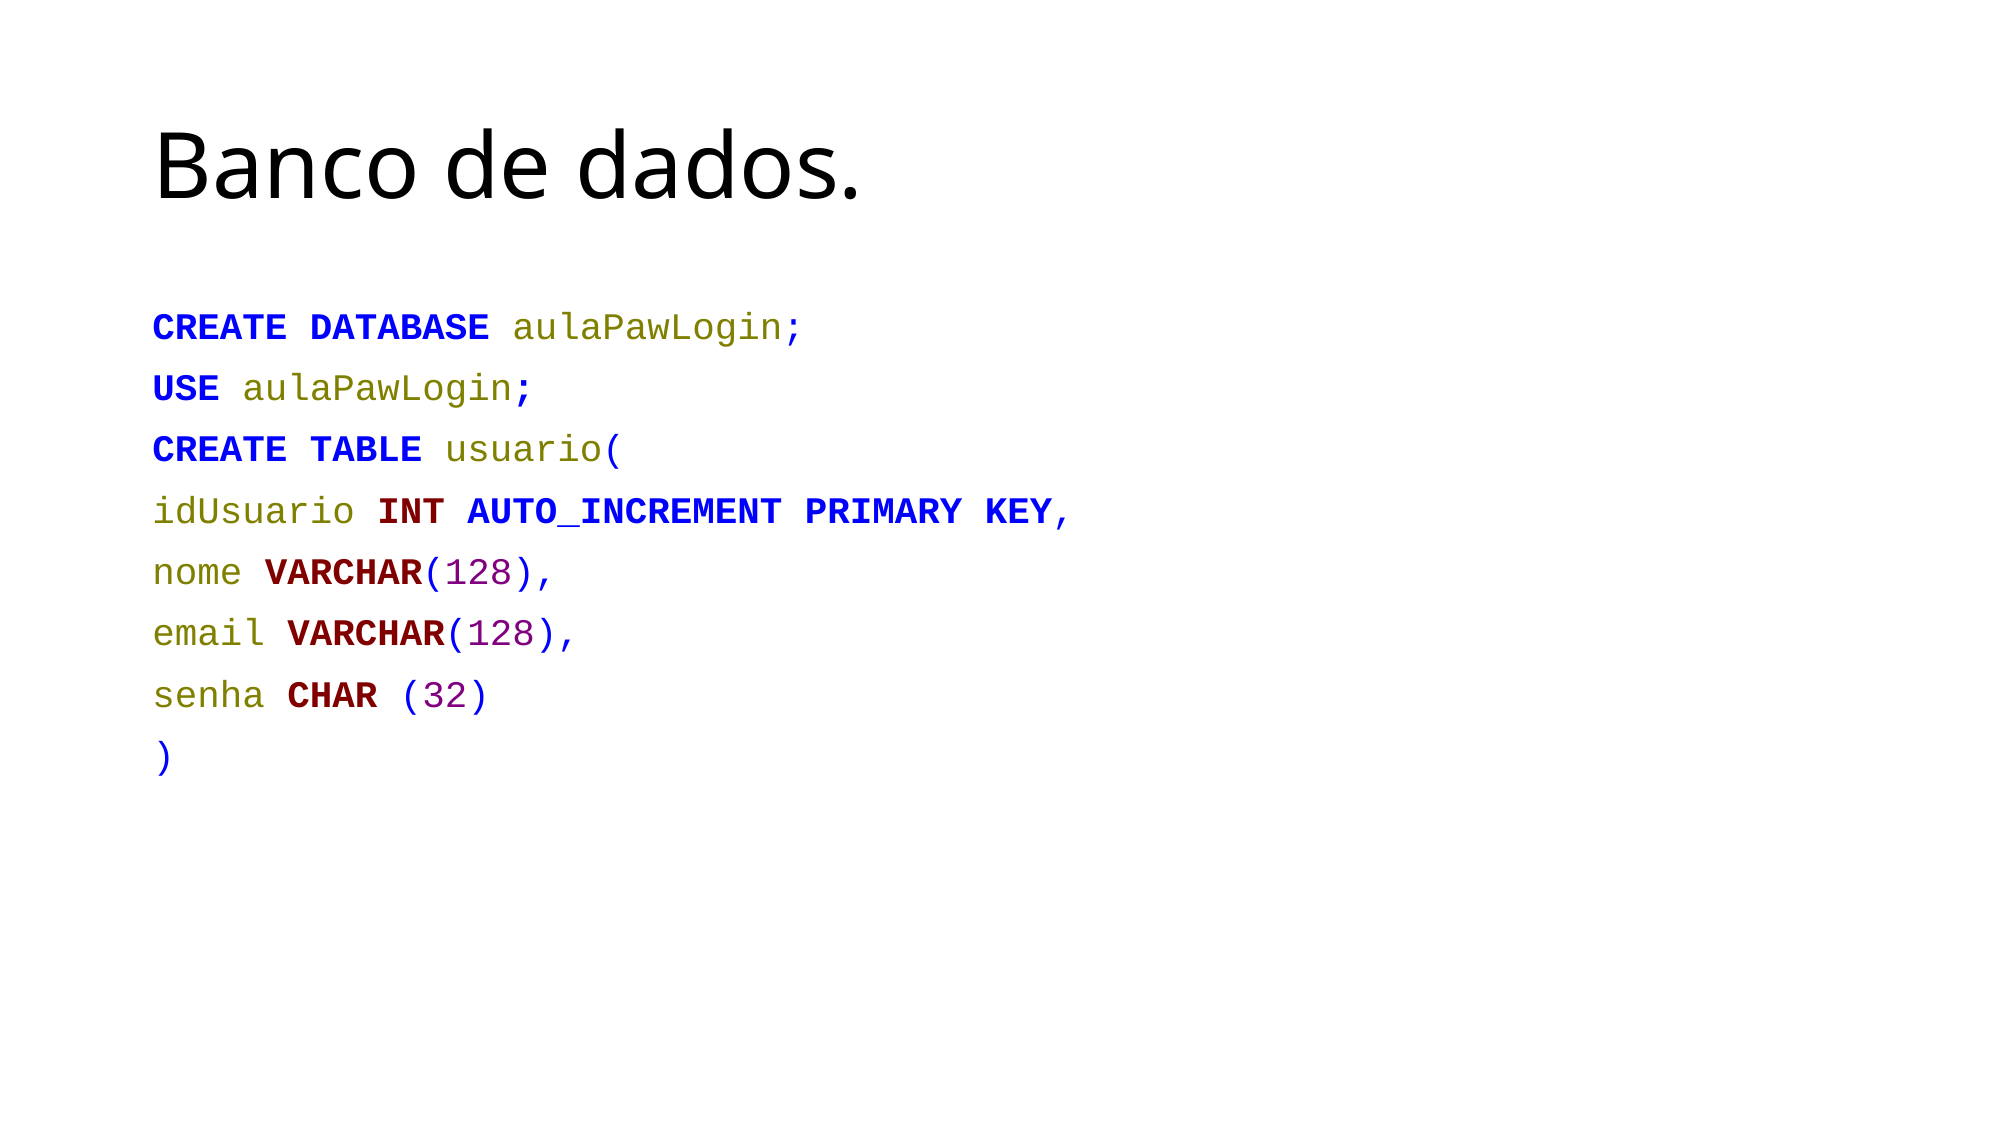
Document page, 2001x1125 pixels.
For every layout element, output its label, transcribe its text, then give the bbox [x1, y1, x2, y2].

list CREATE DATABASE aulaPawLogin; USE aulaPawLogin; CREATE TABLE usuario( idUsuario INT AUTO_INCREMENT PRIMARY KEY, nome VARCHAR(128), email VARCHAR(128), senha CHAR (32) ) [137, 299, 1863, 1014]
title Banco de dados. [137, 59, 1863, 278]
